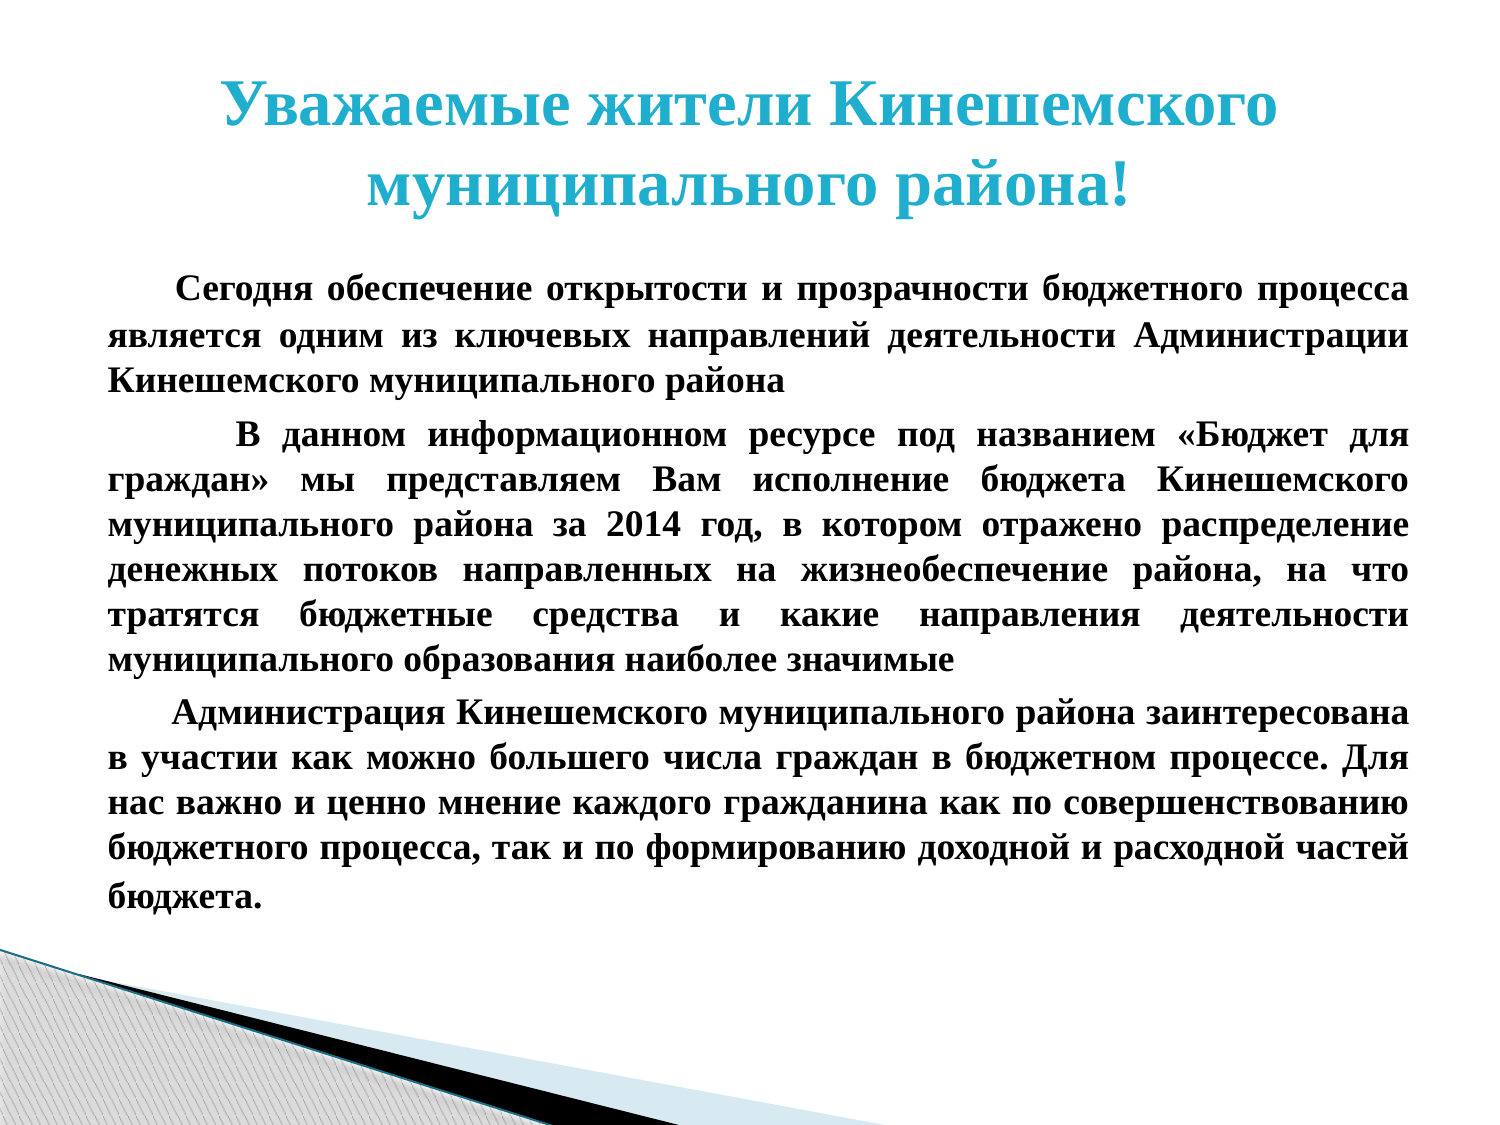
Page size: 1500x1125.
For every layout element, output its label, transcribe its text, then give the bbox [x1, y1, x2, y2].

list Сегодня обеспечение открытости и прозрачности бюджетного процесса является одним из ключевых направлений деятельности Администрации Кинешемского муниципального района В данном информационном ресурсе под названием «Бюджет для граждан» мы представляем Вам исполнение бюджета Кинешемского муниципального района за 2014 год, в котором отражено распределение денежных потоков направленных на жизнеобеспечение района, на что тратятся бюджетные средства и какие направления деятельности муниципального образования наиболее значимые Администрация Кинешемского муниципального района заинтересована в участии как можно большего числа граждан в бюджетном процессе. Для нас важно и ценно мнение каждого гражданина как по совершенствованию бюджетного процесса, так и по формированию доходной и расходной частей бюджета. [75, 243, 1425, 986]
title Уважаемые жители Кинешемского муниципального района! [75, 45, 1425, 233]
